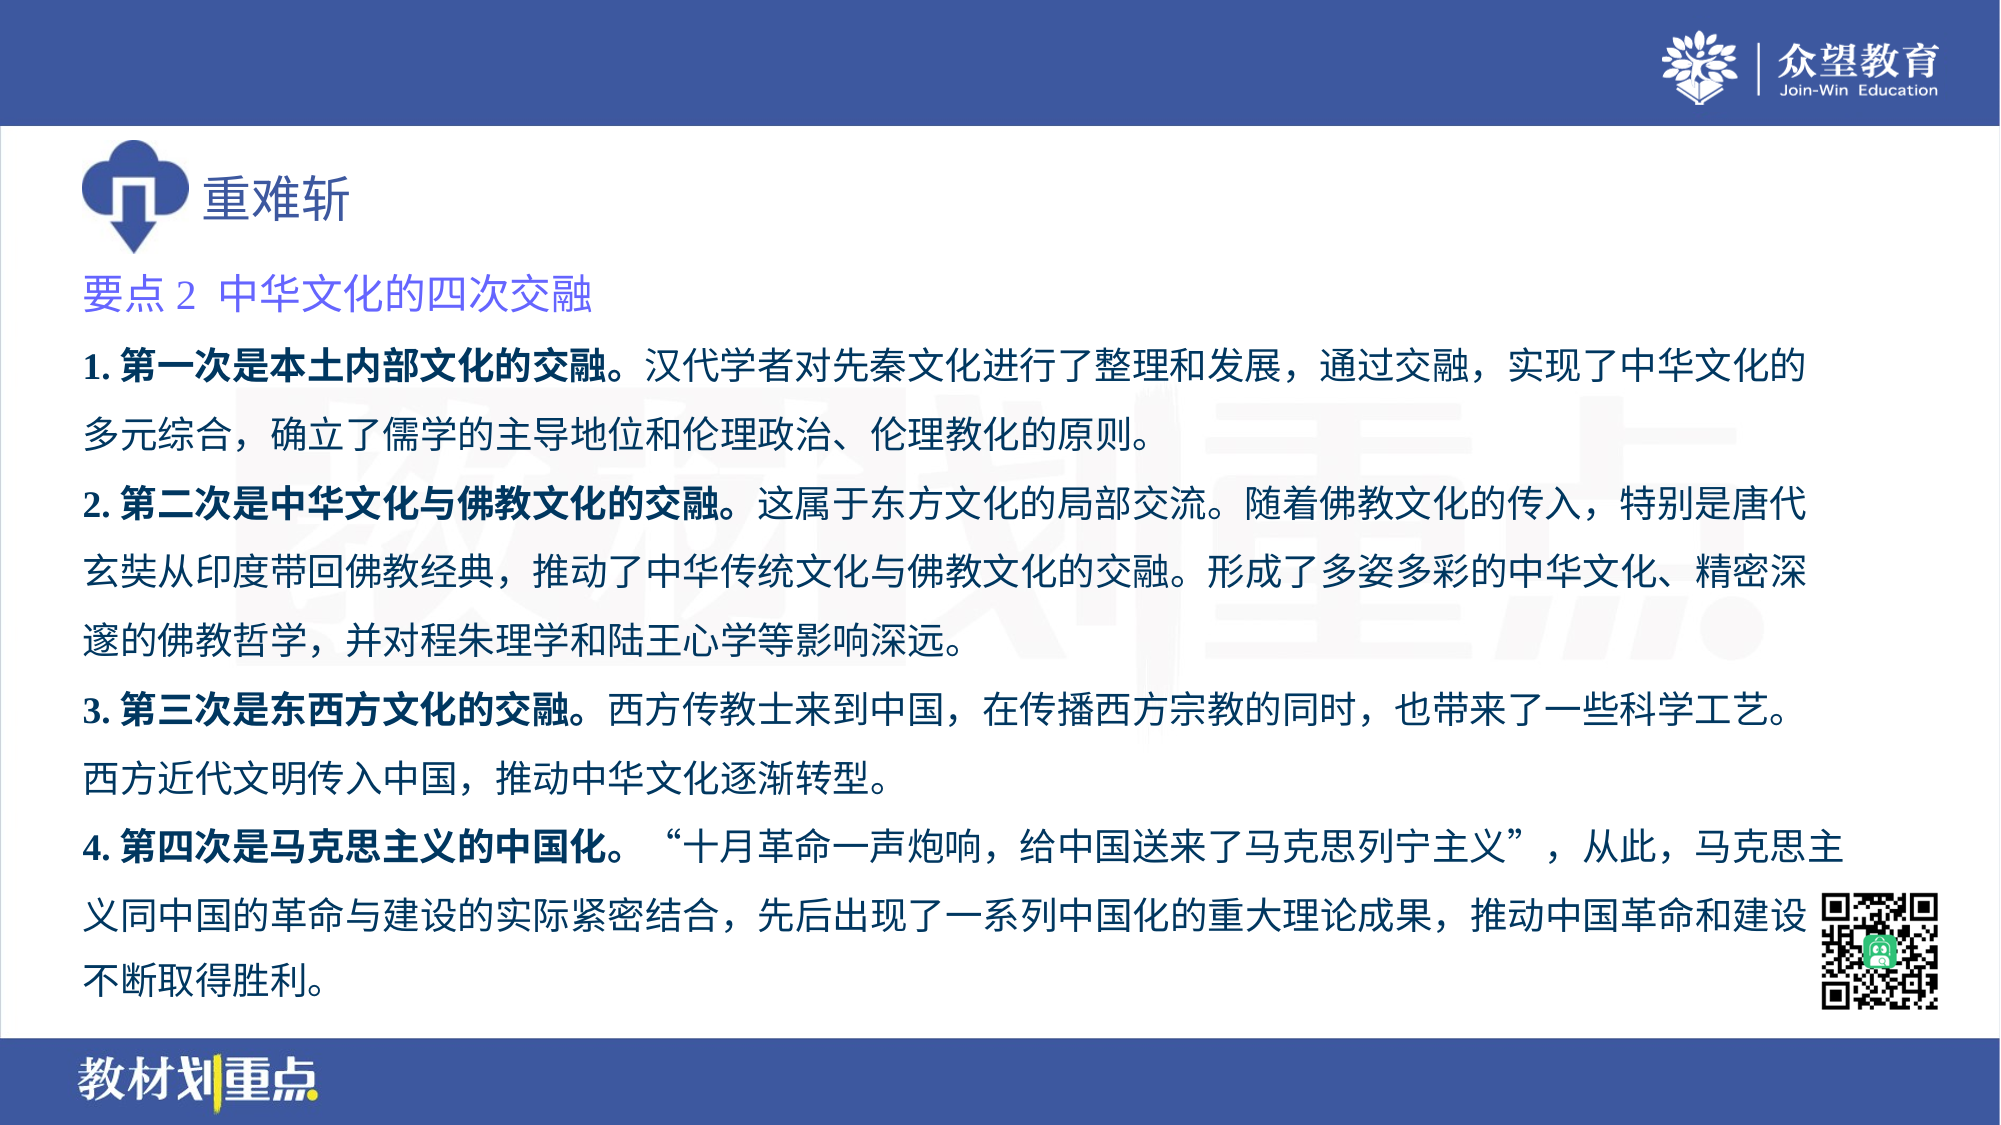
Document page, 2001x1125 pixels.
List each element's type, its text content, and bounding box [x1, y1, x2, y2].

text_box 要点2 中华文化的四次交融 [82, 247, 1817, 318]
picture [0, 0, 2000, 1125]
text_box 1.第一次是本土内部文化的交融。汉代学者对先秦文化进行了整理和发展，通过交融，实现了中华文化的 多元综合，确立了儒学的主导地位和伦理政治、伦理教化的原则。 2.第二次是中华文化与佛教文化的交融。这属于东方文化的局部交流。随着佛教文化的传入，特别是唐代 玄奘从印度带回佛教经典，推动了中华传统文化与佛教文化的交融。形成了多姿多彩的中华文化、精密深 邃的佛教哲学，并对程朱理学和陆王心学等影响深远。 3.第三次是东西方文化的交融。西方传教士来到中国，在传播西方宗教的同时，也带来了一些科学工艺。 西方近代文明传入中国，推动中华文化逐渐转型。 4.第四次是马克思主义的中国化。“十月革命一声炮响，给中国送来了马克思列宁主义”，从此，马克思主 义同中国的革命与建设的实际紧密结合，先后出现了一系列中国化的重大理论成果，推动中国革命和建设 不断取得胜利。 [82, 318, 1817, 996]
